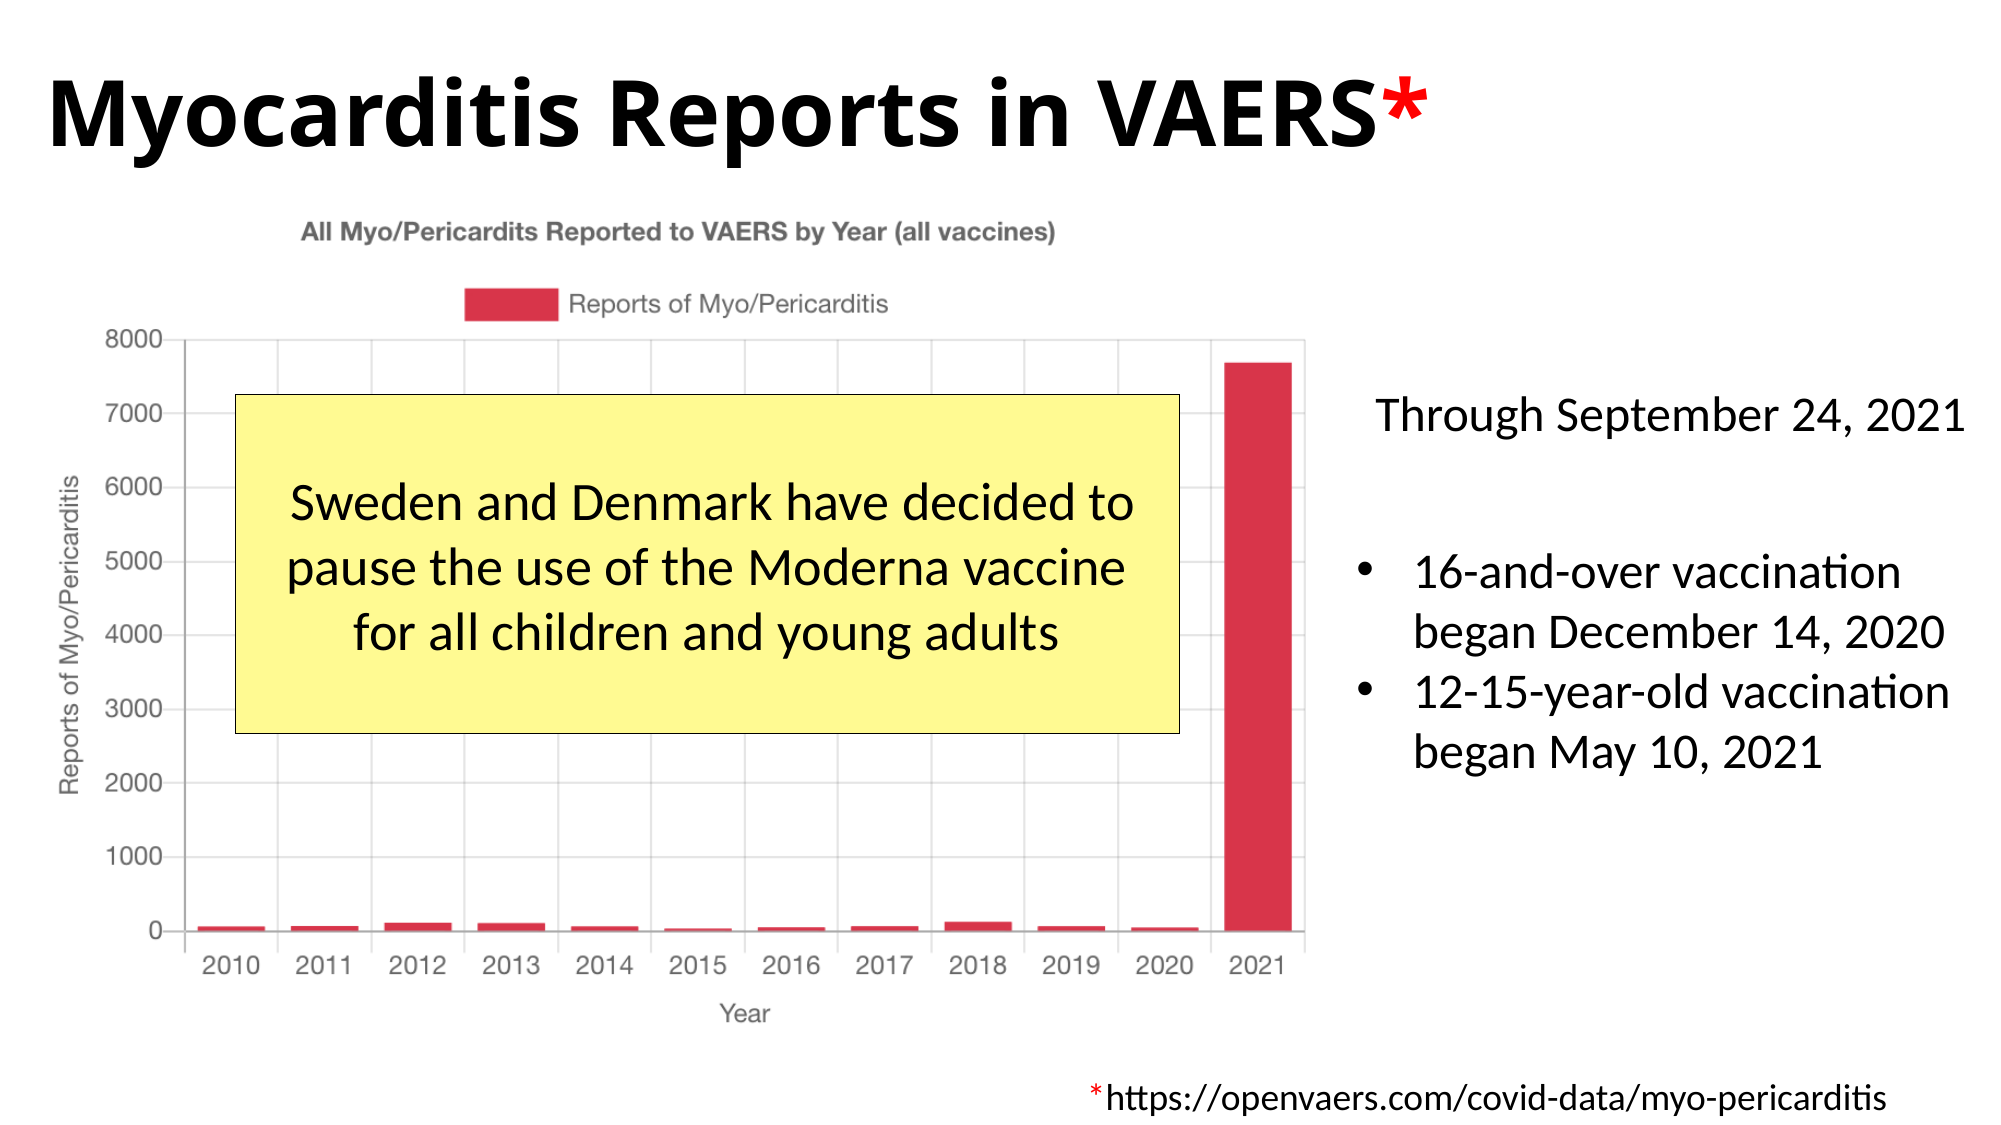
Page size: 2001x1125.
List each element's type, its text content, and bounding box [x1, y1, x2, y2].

text_box *https://openvaers.com/covid-data/myo-pericarditis [1072, 1065, 1903, 1125]
title Myocarditis Reports in VAERS* [30, 8, 1756, 226]
text_box Through September 24, 2021 [1360, 373, 1982, 449]
text_box 16-and-over vaccination began December 14, 2020 12-15-year-old vaccination began May 10, 2021 [1342, 531, 2000, 846]
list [30, 176, 1342, 1066]
